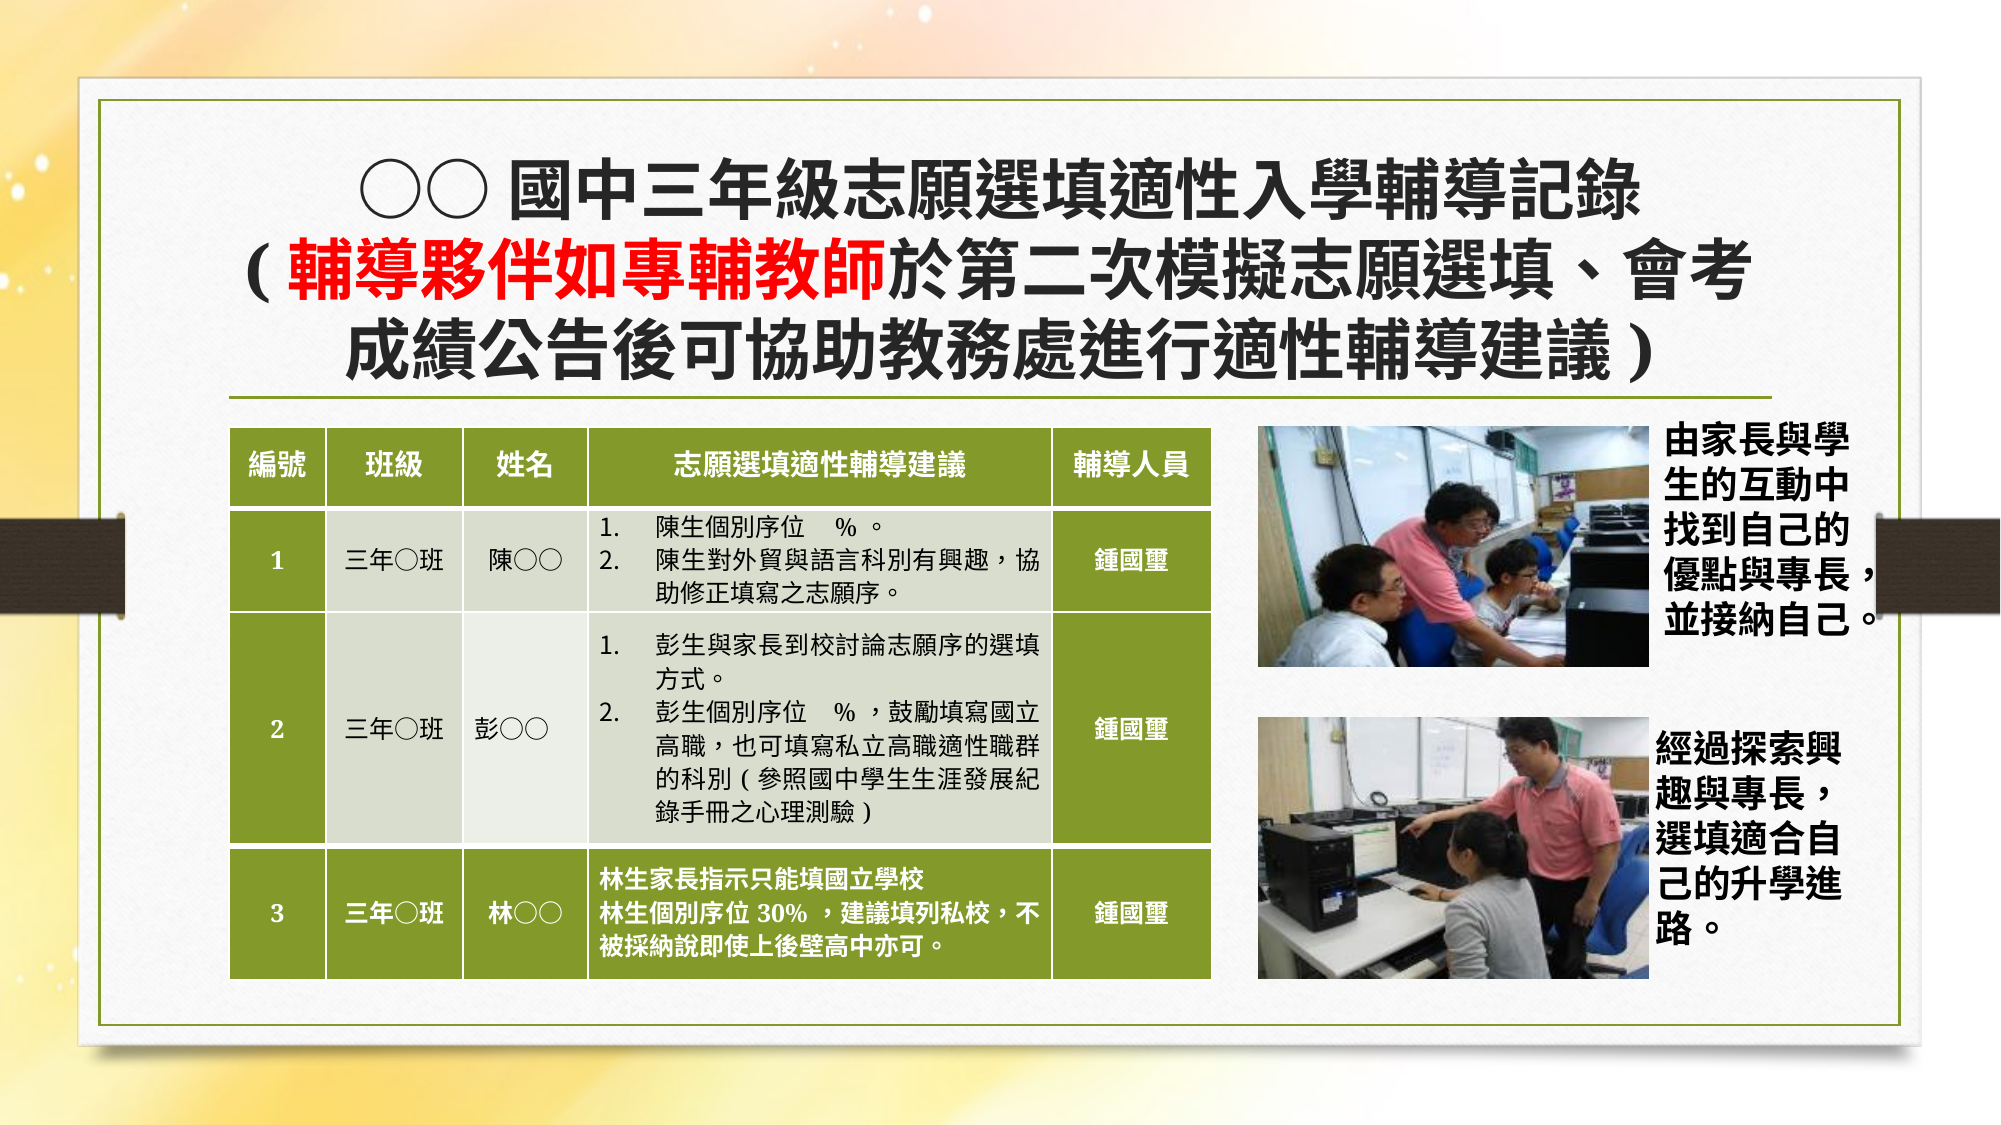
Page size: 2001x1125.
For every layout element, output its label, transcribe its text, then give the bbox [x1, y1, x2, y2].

table_header 班級 [327, 428, 462, 506]
table_cell 鍾國璽 [1053, 613, 1211, 843]
title ○○國中三年級志願選填適性入學輔導記錄 (輔導夥伴如專輔教師於第二次模擬志願選填、會考成績公告後可協助教務處進行適性輔導建議) [212, 161, 1788, 375]
table_cell 3 [230, 849, 325, 979]
table_cell 林○○ [464, 849, 587, 979]
table_cell 2 [230, 613, 325, 843]
text_box 經過探索興趣與專長，選填適合自己的升學進路。 [1649, 717, 1866, 958]
table_cell 三年○班 [327, 613, 462, 843]
table_cell 三年○班 [327, 511, 462, 611]
table_header 志願選填適性輔導建議 [589, 428, 1051, 506]
table_header 編號 [230, 428, 325, 506]
table_cell 鍾國璽 [1053, 511, 1211, 611]
table_header 姓名 [464, 428, 587, 506]
text_box 由家長與學生的互動中找到自己的優點與專長，並接納自己。 [1648, 408, 1874, 649]
table_header 輔導人員 [1053, 428, 1211, 506]
picture [0, 0, 2001, 1125]
table_cell 三年○班 [327, 849, 462, 979]
table_cell 彭○○ [464, 613, 587, 843]
table_cell 彭生與家長到校討論志願序的選填方式。 彭生個別序位 %，鼓勵填寫國立高職，也可填寫私立高職適性職群的科別(參照國中學生生涯發展紀錄手冊之心理測驗) [589, 613, 1051, 843]
table_cell 陳生個別序位 %。 陳生對外貿與語言科別有興趣，協助修正填寫之志願序。 [589, 511, 1051, 611]
table_cell 1 [230, 511, 325, 611]
table_cell 陳○○ [464, 511, 587, 611]
table_cell 林生家長指示只能填國立學校 林生個別序位30%，建議填列私校，不被採納說即使上後壁高中亦可。 [589, 849, 1051, 979]
table_cell 鍾國璽 [1053, 849, 1211, 979]
